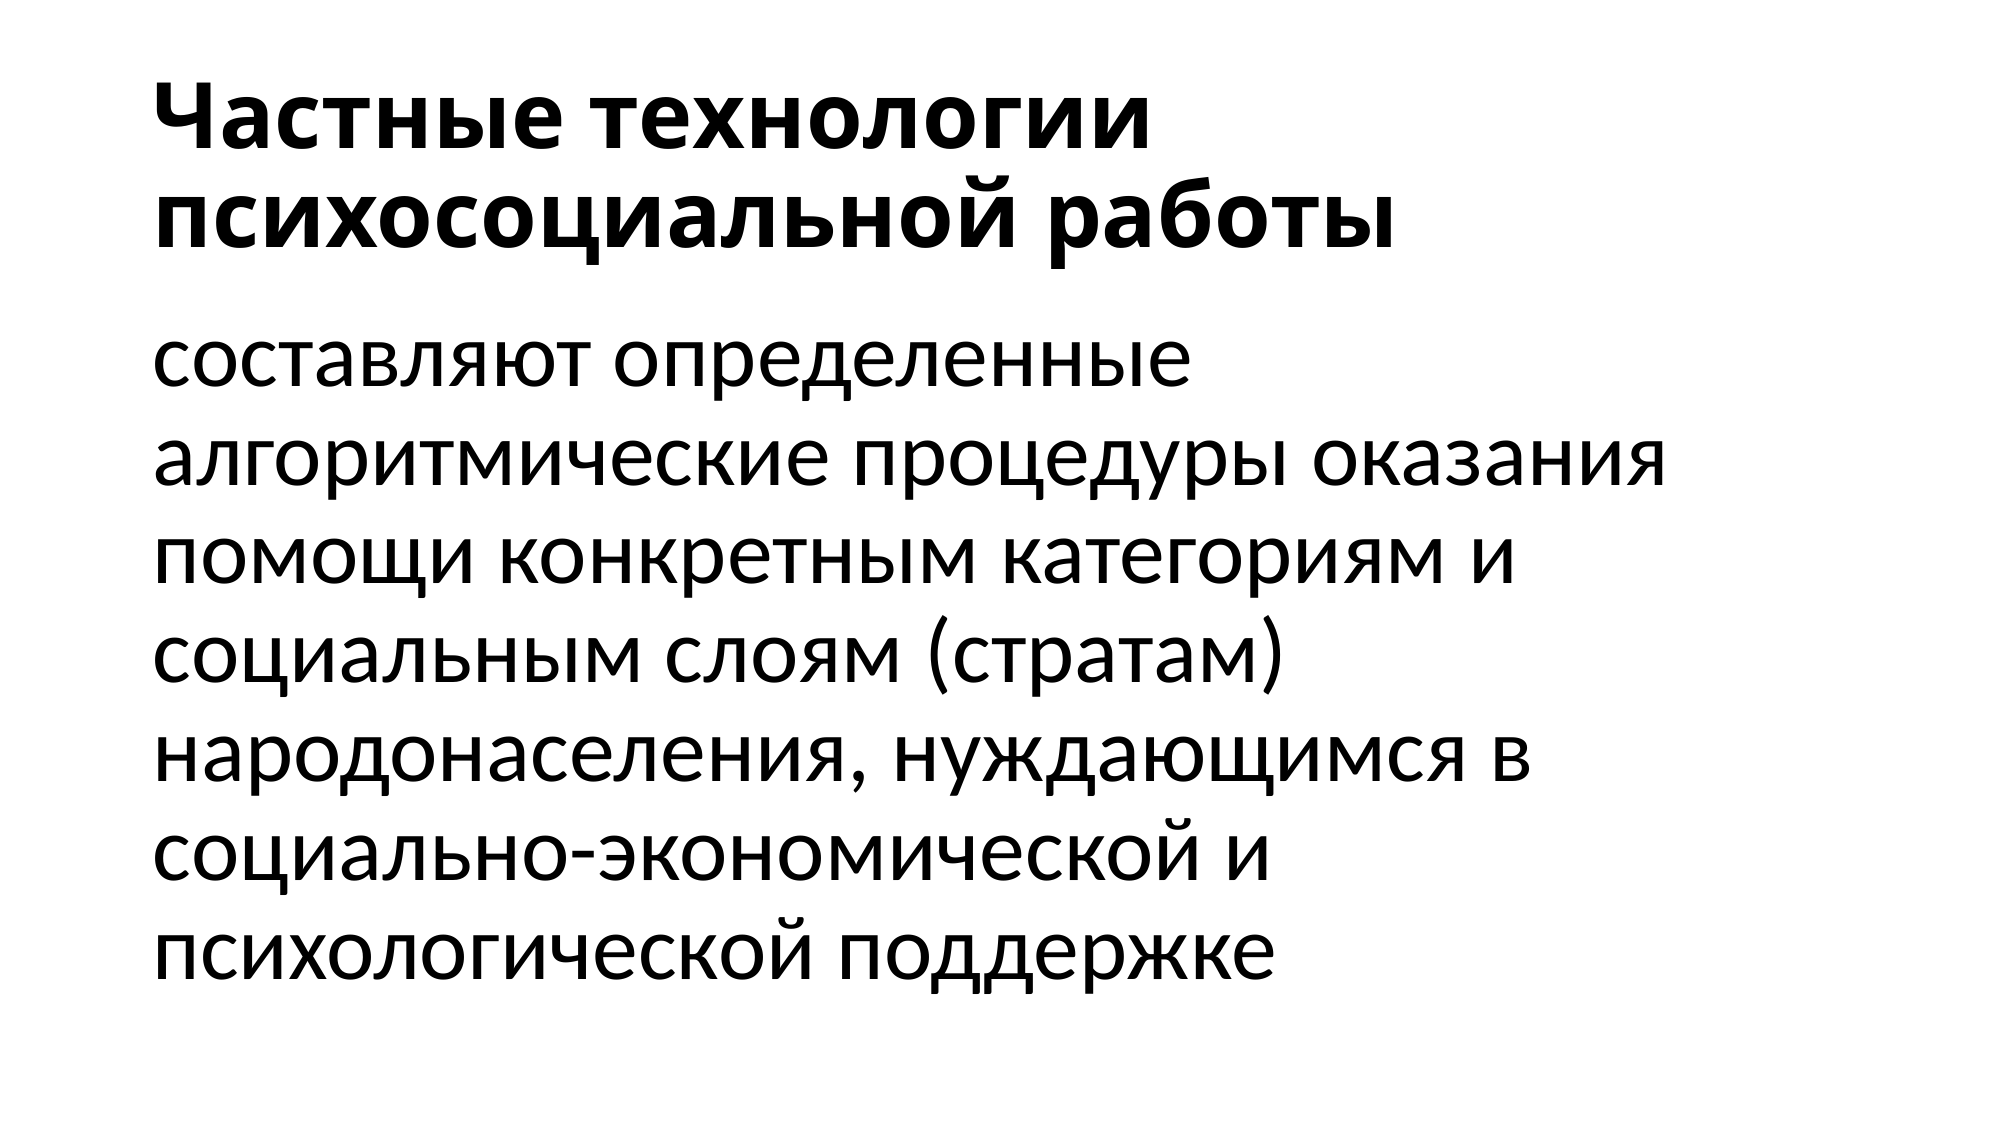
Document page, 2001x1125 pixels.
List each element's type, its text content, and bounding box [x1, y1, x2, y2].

list составляют определенные алгоритмические процедуры оказания помощи конкретным категориям и социальным слоям (стратам) народонаселения, нуждающимся в социально-экономической и психологической поддержке [137, 299, 1863, 1014]
title Частные технологии психосоциальной работы [137, 59, 1863, 278]
